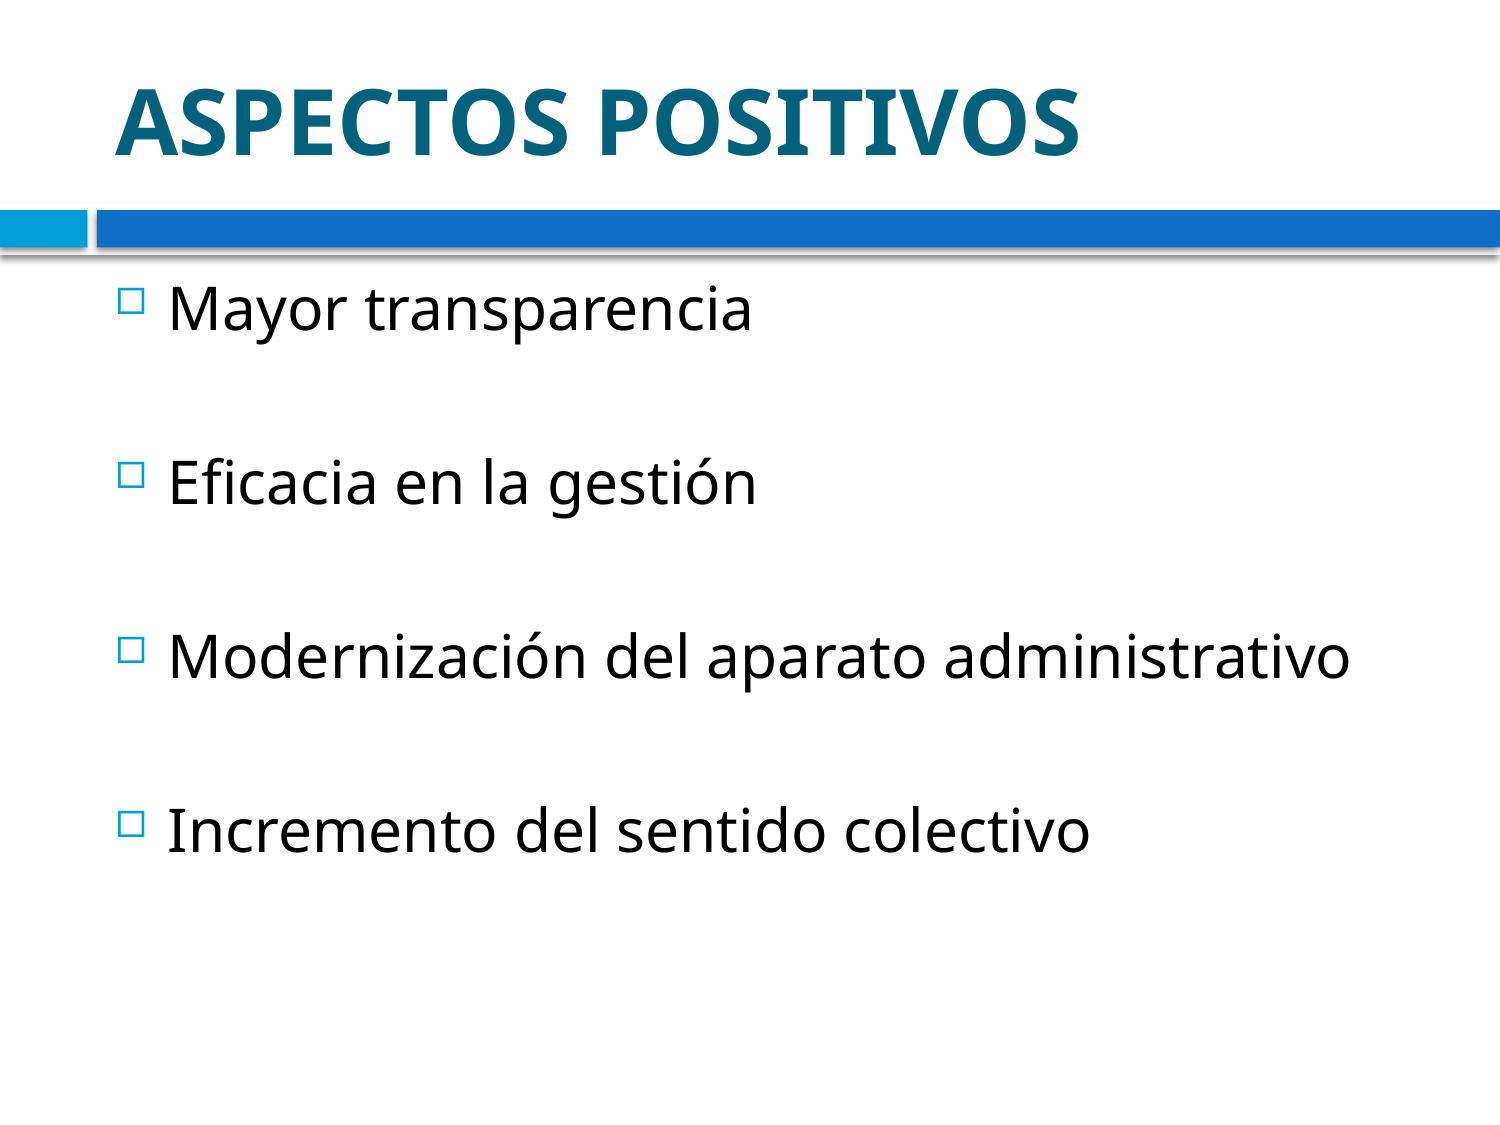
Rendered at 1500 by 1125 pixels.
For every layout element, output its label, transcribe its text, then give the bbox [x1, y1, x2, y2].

title ASPECTOS POSITIVOS [100, 37, 1438, 200]
list Mayor transparencia Eficacia en la gestión Modernización del aparato administrativo Incremento del sentido colectivo [100, 262, 1438, 1000]
